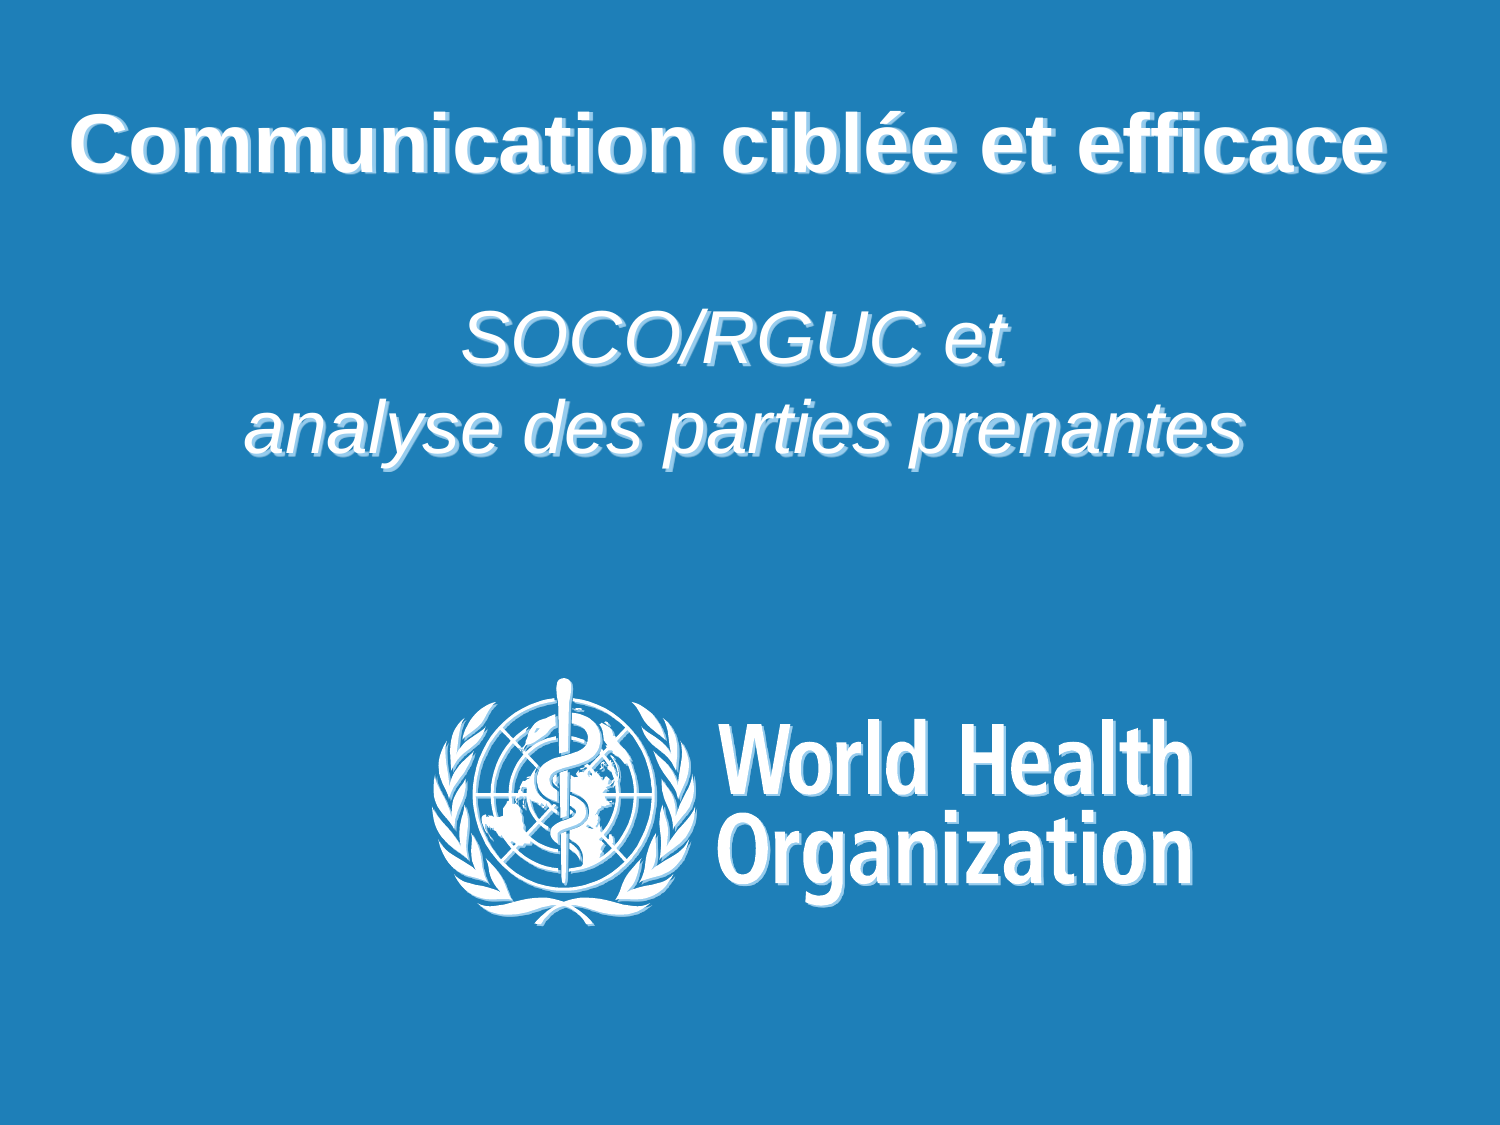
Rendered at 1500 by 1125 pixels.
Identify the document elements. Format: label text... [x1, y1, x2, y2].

title Communication ciblée et efficace SOCO/RGUC et analyse des parties prenantes [0, 208, 1488, 450]
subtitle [431, 677, 1191, 926]
